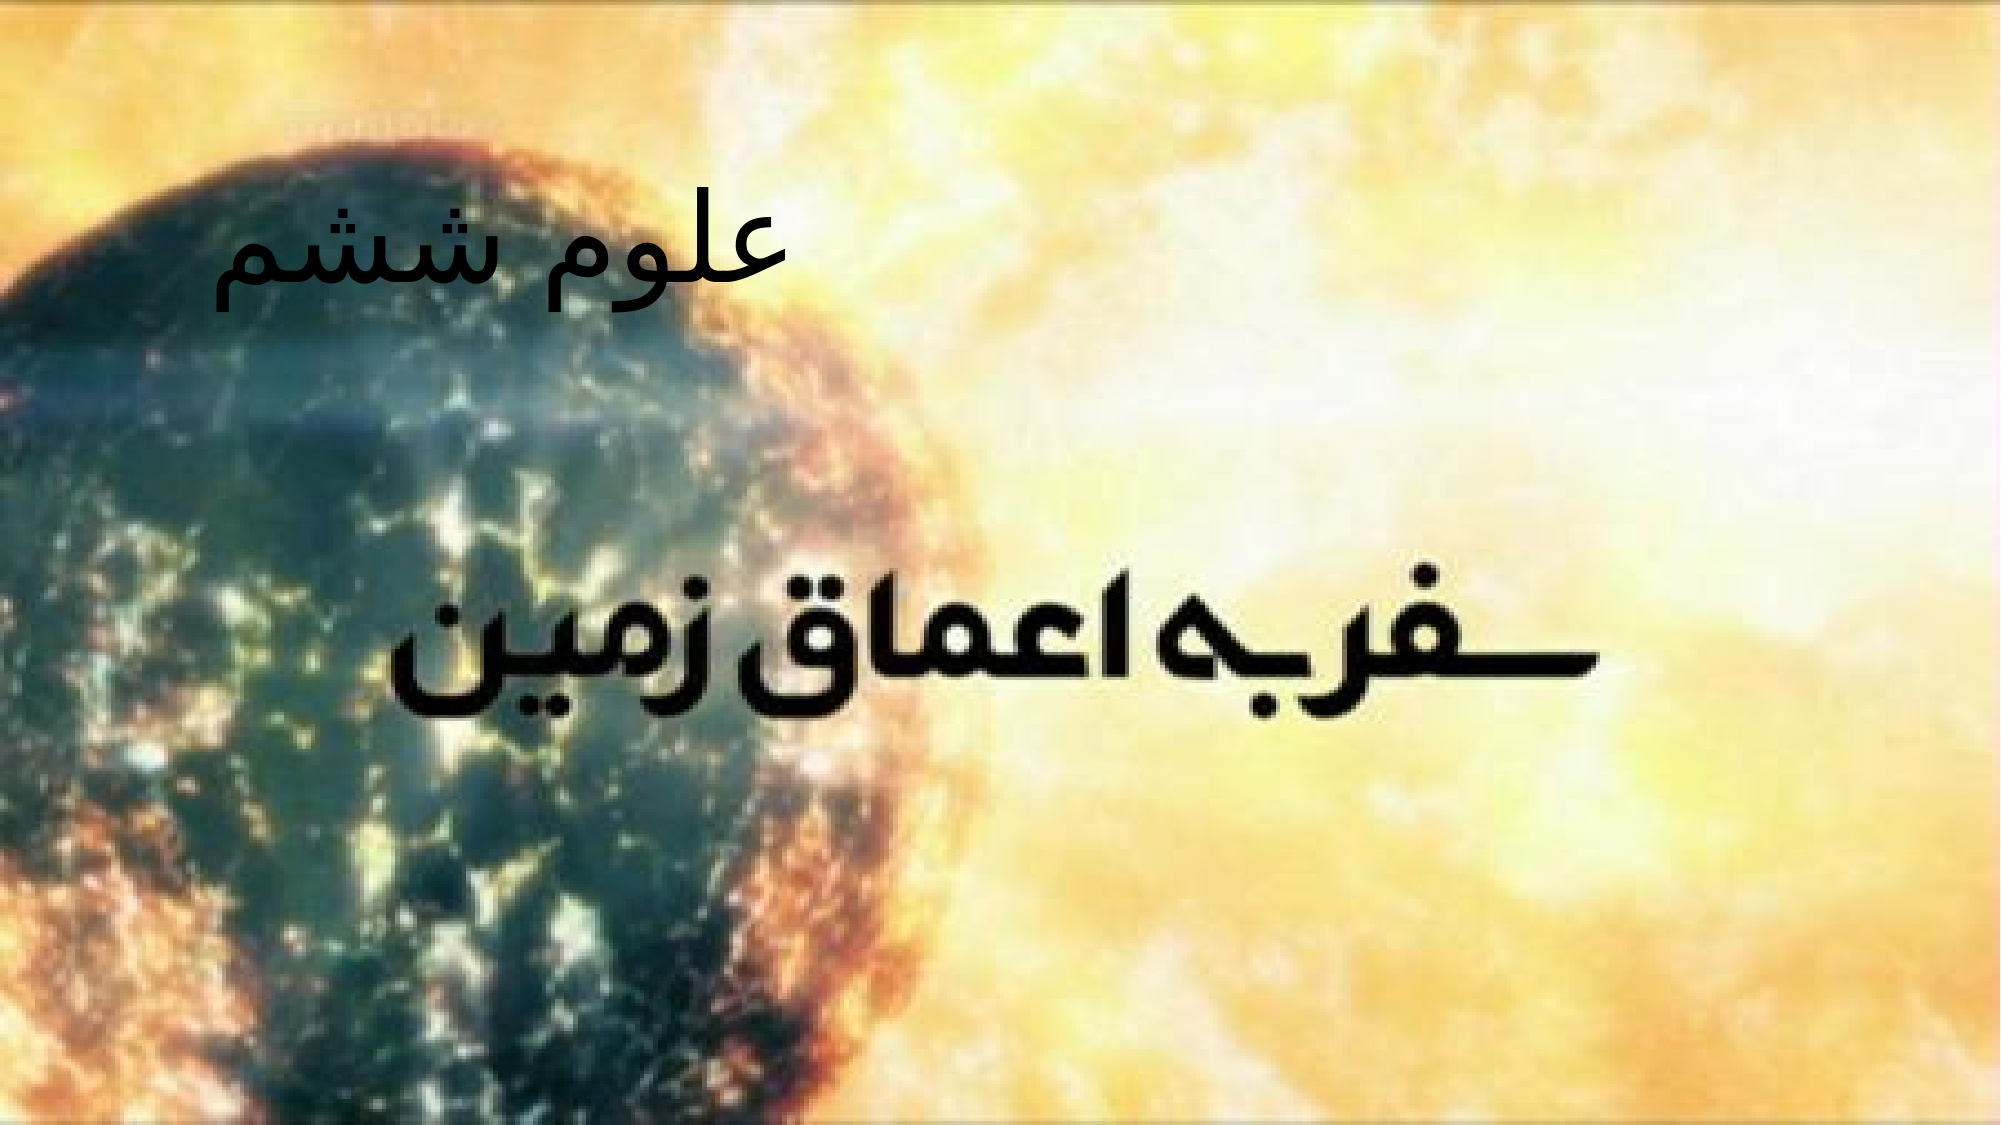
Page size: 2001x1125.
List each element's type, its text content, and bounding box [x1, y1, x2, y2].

picture [0, 0, 2001, 1125]
title علوم ششم [66, 104, 908, 318]
